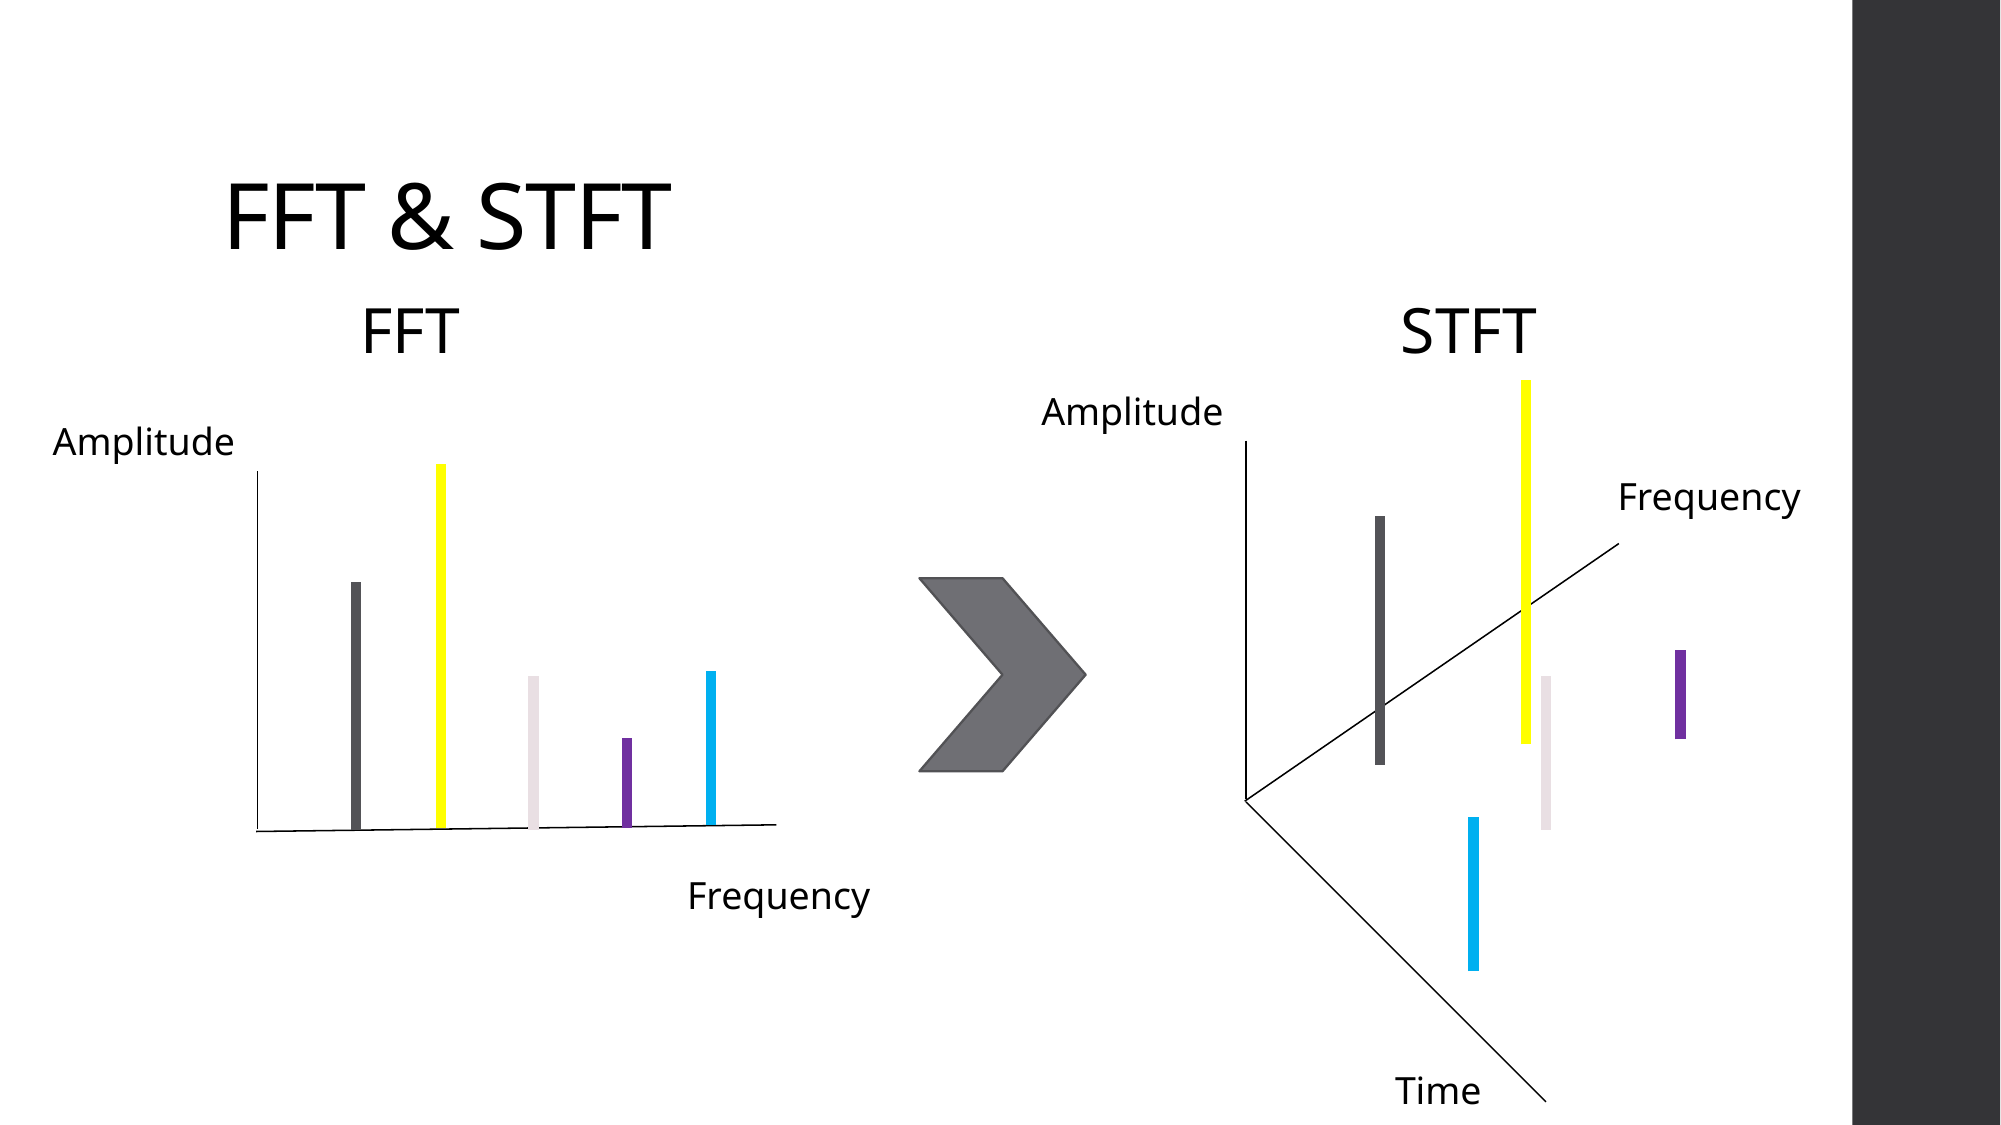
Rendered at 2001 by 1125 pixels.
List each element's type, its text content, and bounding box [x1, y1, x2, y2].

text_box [1026, 379, 1862, 1121]
text_box STFT [1386, 283, 1807, 373]
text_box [37, 410, 932, 926]
title FFT & STFT [206, 60, 1797, 278]
text_box [1384, 220, 1701, 375]
text_box FFT [345, 283, 767, 373]
text_box [939, 577, 1019, 773]
